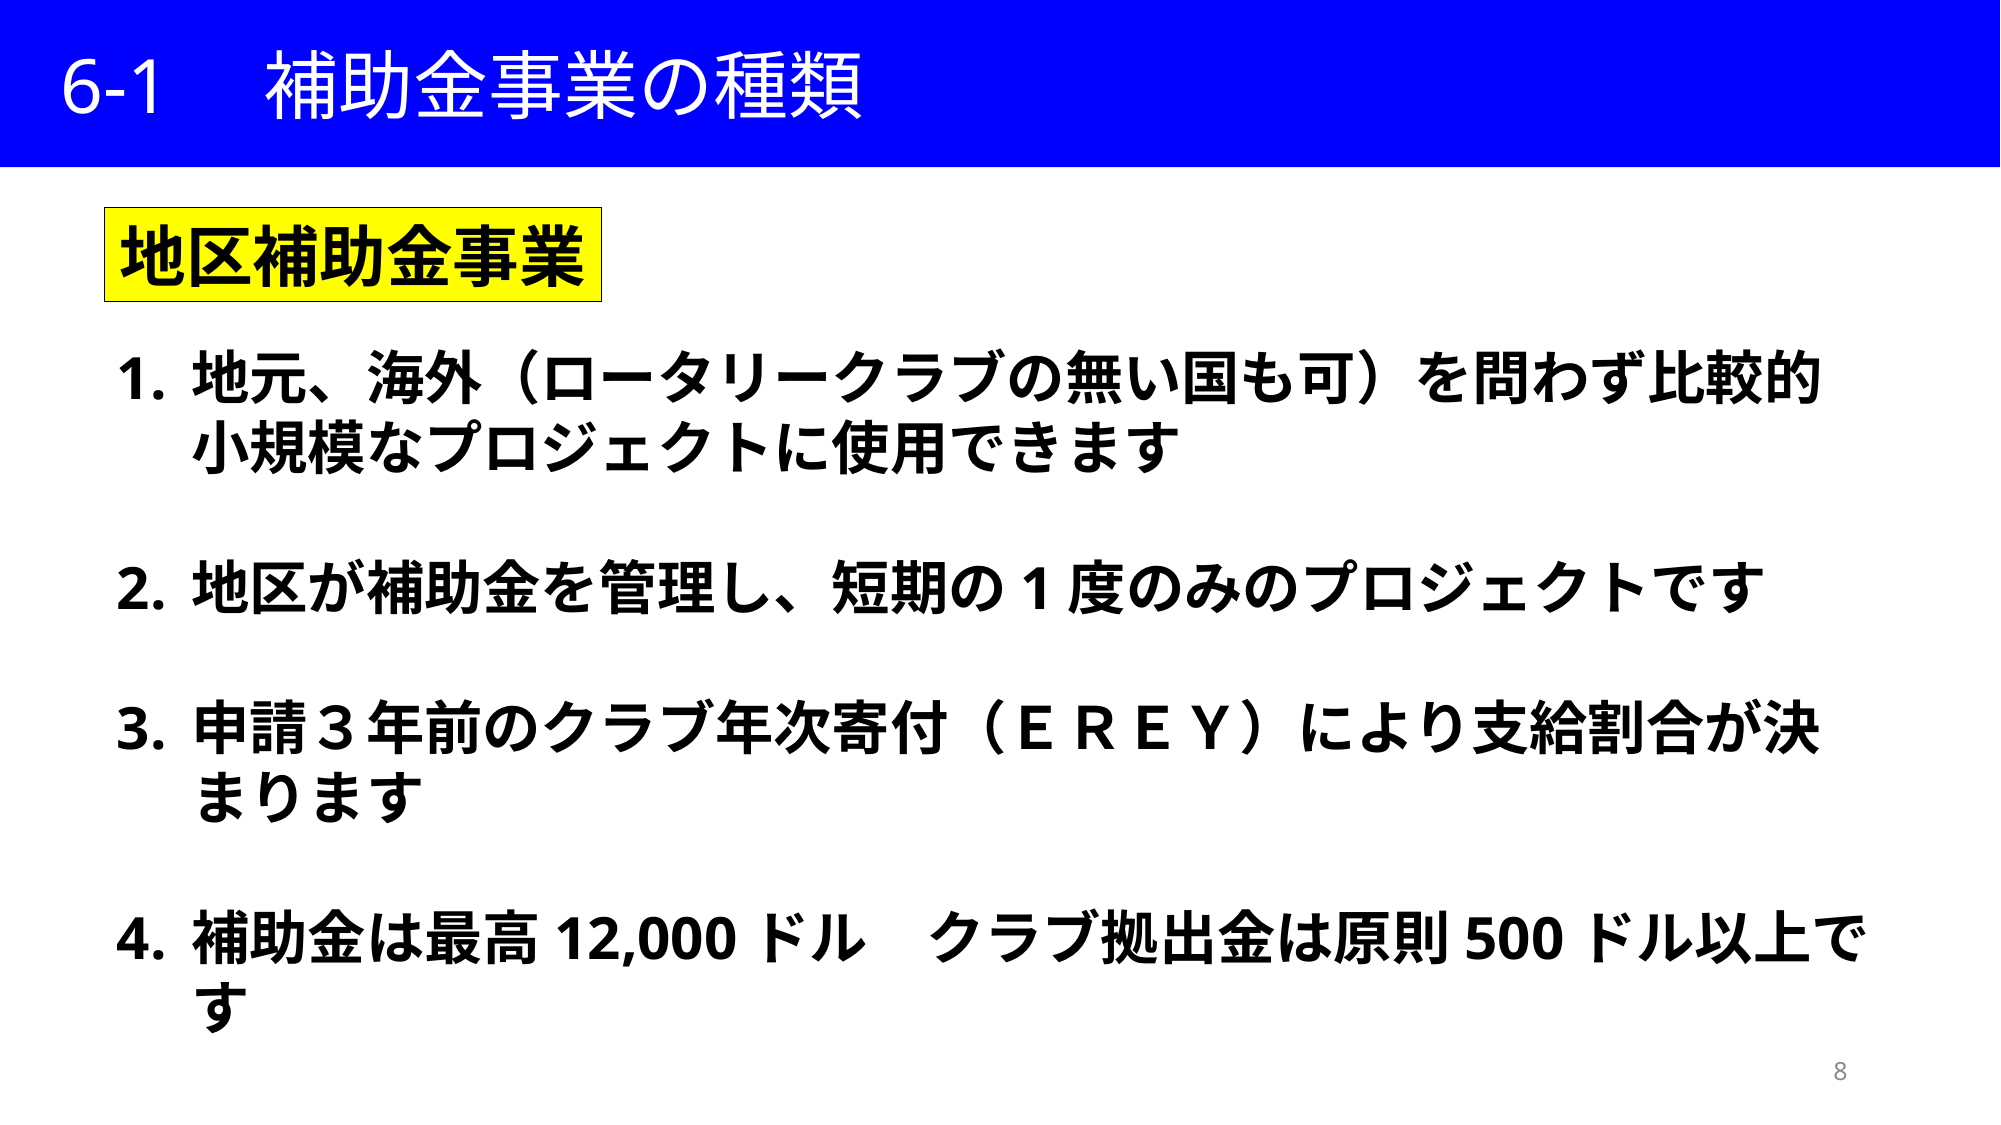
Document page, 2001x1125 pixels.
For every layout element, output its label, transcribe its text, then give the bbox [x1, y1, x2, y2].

text_box [0, 0, 2000, 168]
text_box 地区補助金事業 [104, 207, 602, 302]
text_box 地元、海外（ロータリークラブの無い国も可）を問わず比較的小規模なプロジェクトに使用できます 地区が補助金を管理し、短期の1度のみのプロジェクトです 申請３年前のクラブ年次寄付（ＥＲＥＹ）により支給割合が決まります 補助金は最高12,000ドル クラブ拠出金は原則500ドル以上です [101, 333, 1889, 1049]
text_box 6-1 補助金事業の種類 [45, 30, 1000, 136]
slide_number 8 [1412, 1042, 1863, 1103]
